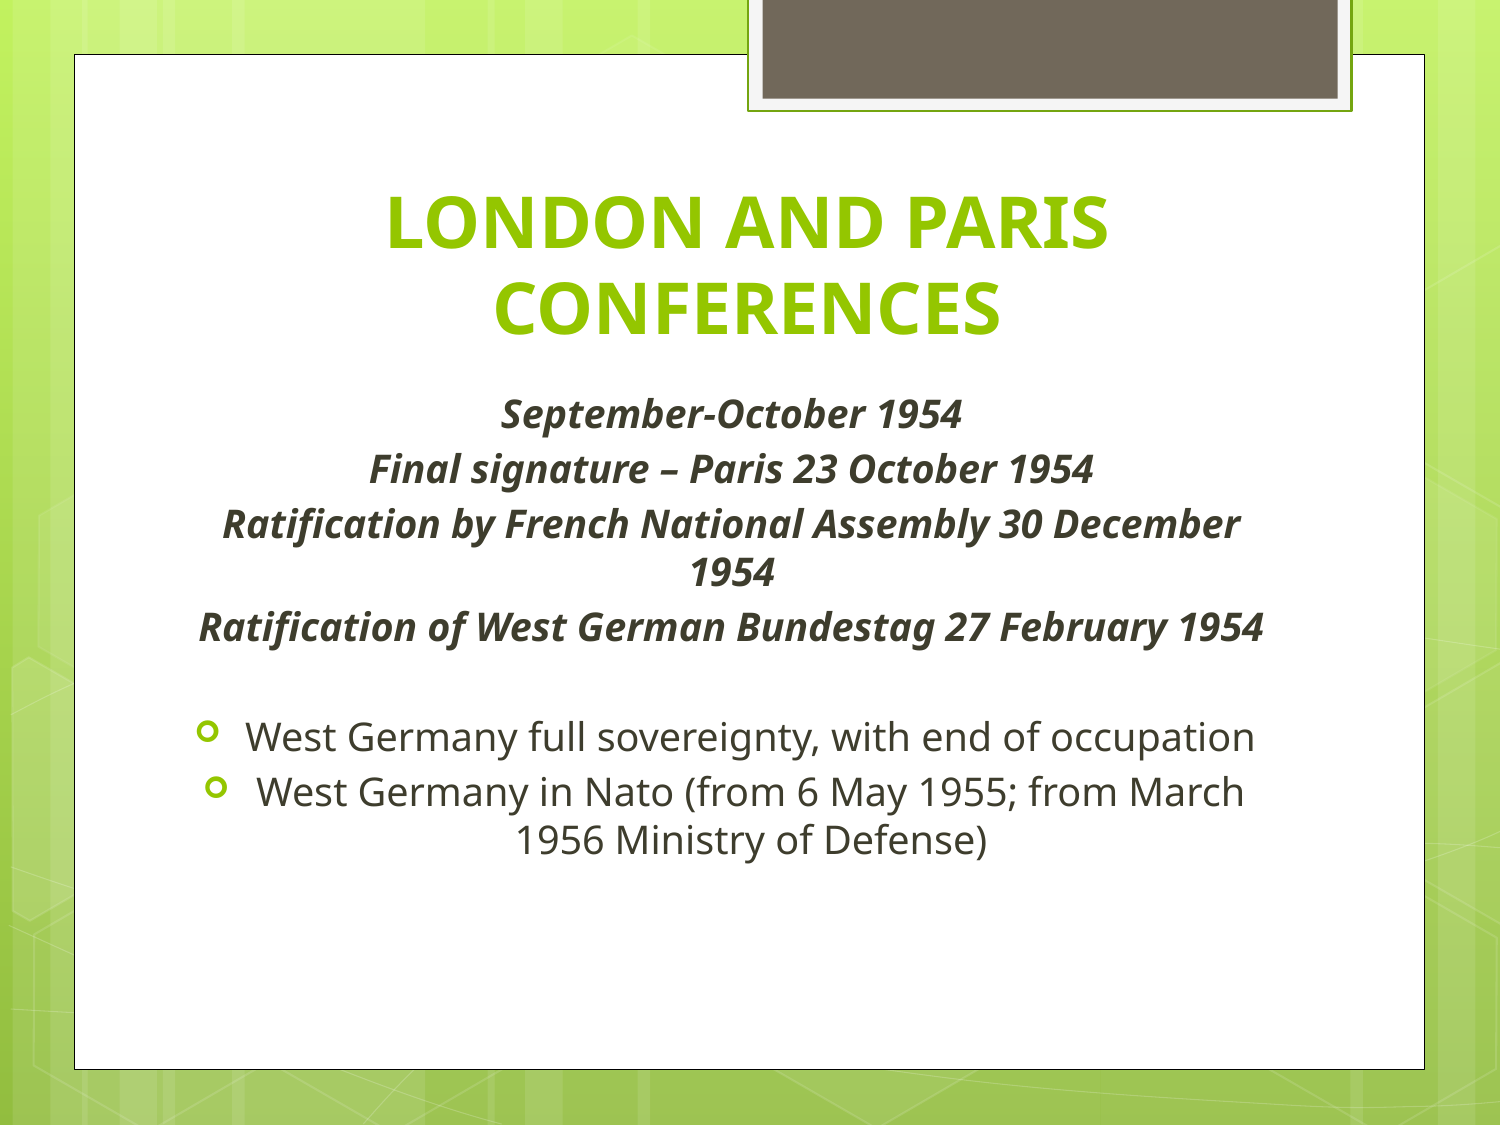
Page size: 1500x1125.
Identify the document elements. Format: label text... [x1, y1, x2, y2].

list September-October 1954 Final signature – Paris 23 October 1954 Ratification by French National Assembly 30 December 1954 Ratification of West German Bundestag 27 February 1954 West Germany full sovereignty, with end of occupation West Germany in Nato (from 6 May 1955; from March 1956 Ministry of Defense) [171, 381, 1283, 957]
title LONDON AND PARIS CONFERENCES [171, 168, 1324, 357]
